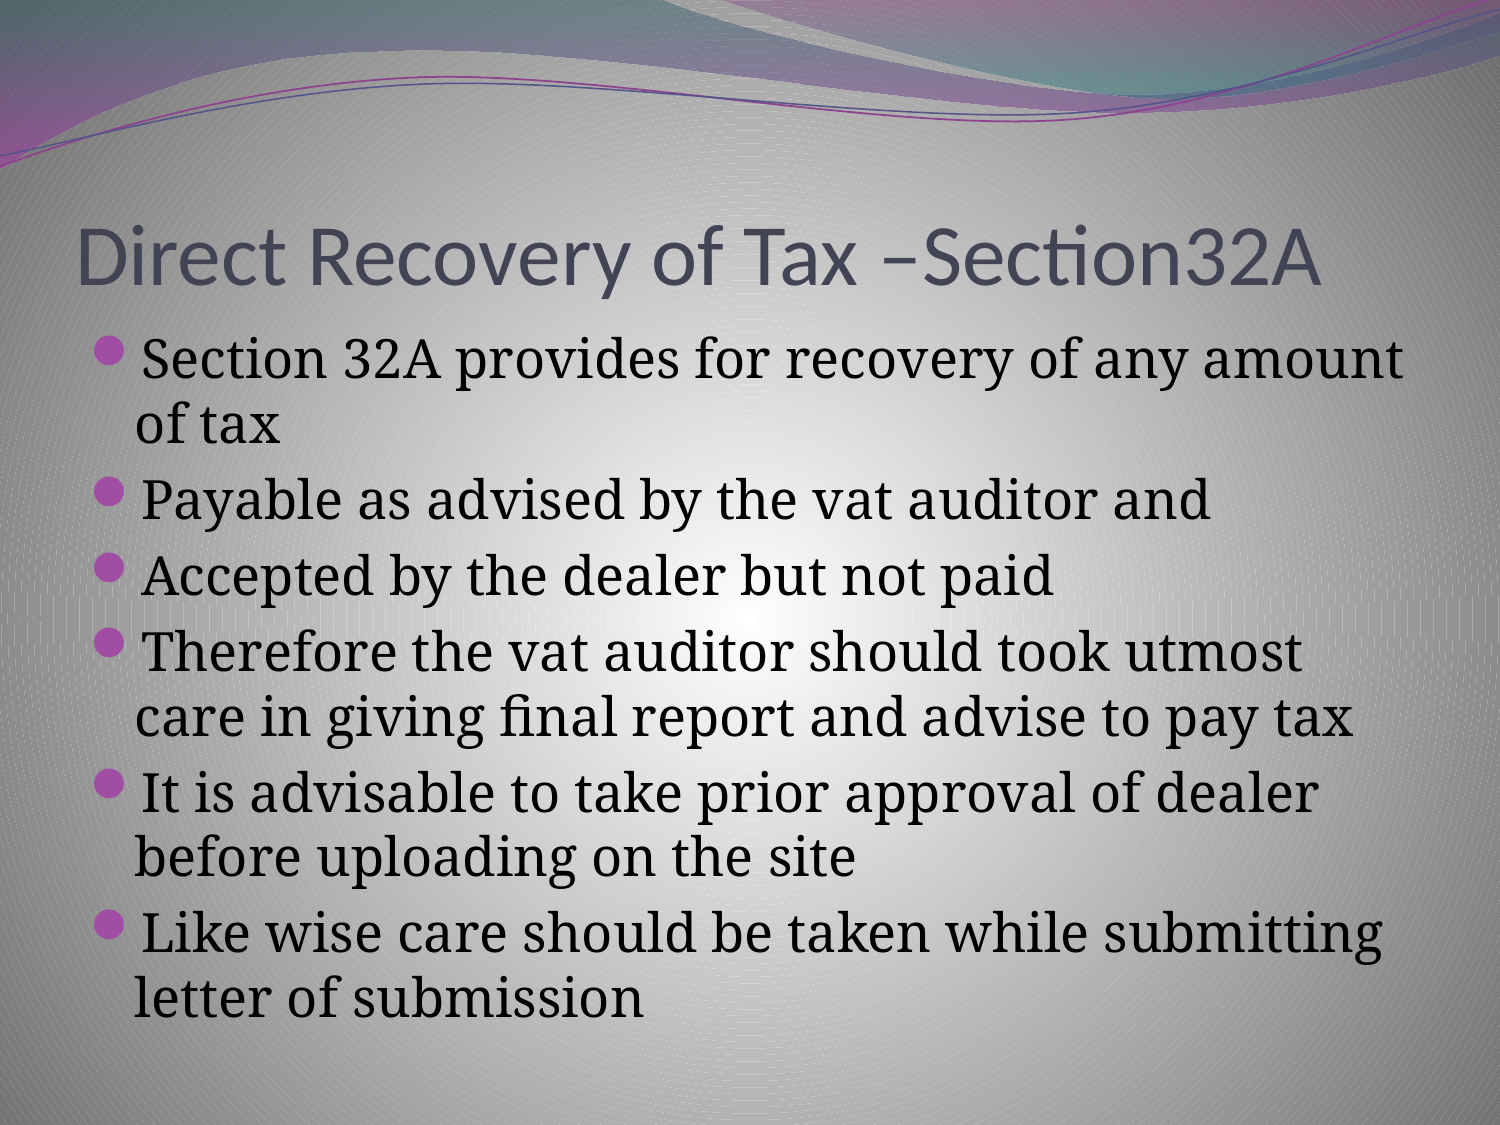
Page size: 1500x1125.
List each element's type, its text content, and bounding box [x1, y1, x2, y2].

list Section 32A provides for recovery of any amount of tax Payable as advised by the vat auditor and Accepted by the dealer but not paid Therefore the vat auditor should took utmost care in giving final report and advise to pay tax It is advisable to take prior approval of dealer before uploading on the site Like wise care should be taken while submitting letter of submission [75, 317, 1425, 1038]
title Direct Recovery of Tax –Section32A [75, 115, 1425, 303]
